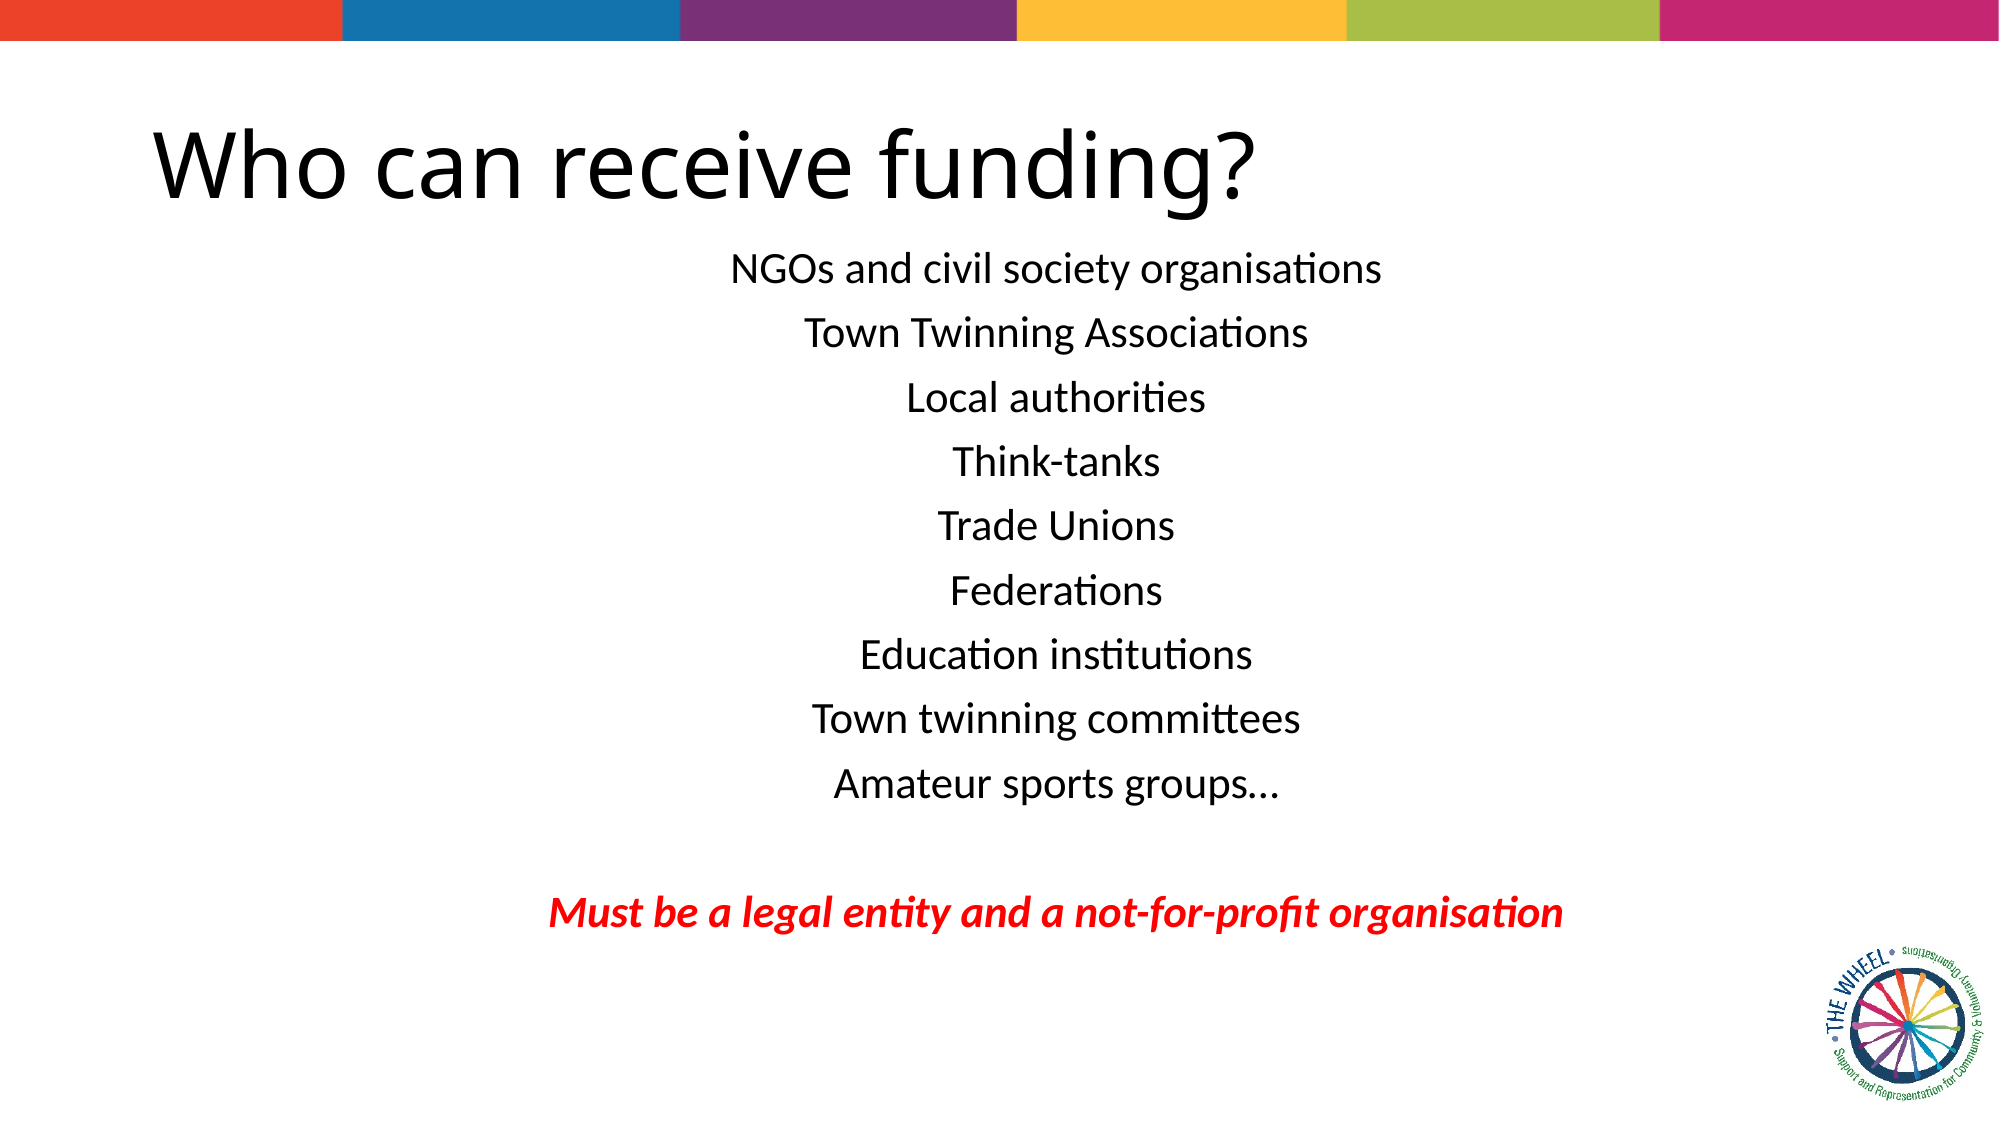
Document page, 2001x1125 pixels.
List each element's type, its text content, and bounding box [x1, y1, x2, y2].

list NGOs and civil society organisations Town Twinning Associations Local authorities Think-tanks Trade Unions Federations Education institutions Town twinning committees Amateur sports groups… Must be a legal entity and a not-for-profit organisation [186, 237, 1912, 951]
picture [1825, 944, 1984, 1103]
title Who can receive funding? [137, 59, 1863, 278]
picture [0, 0, 2000, 41]
